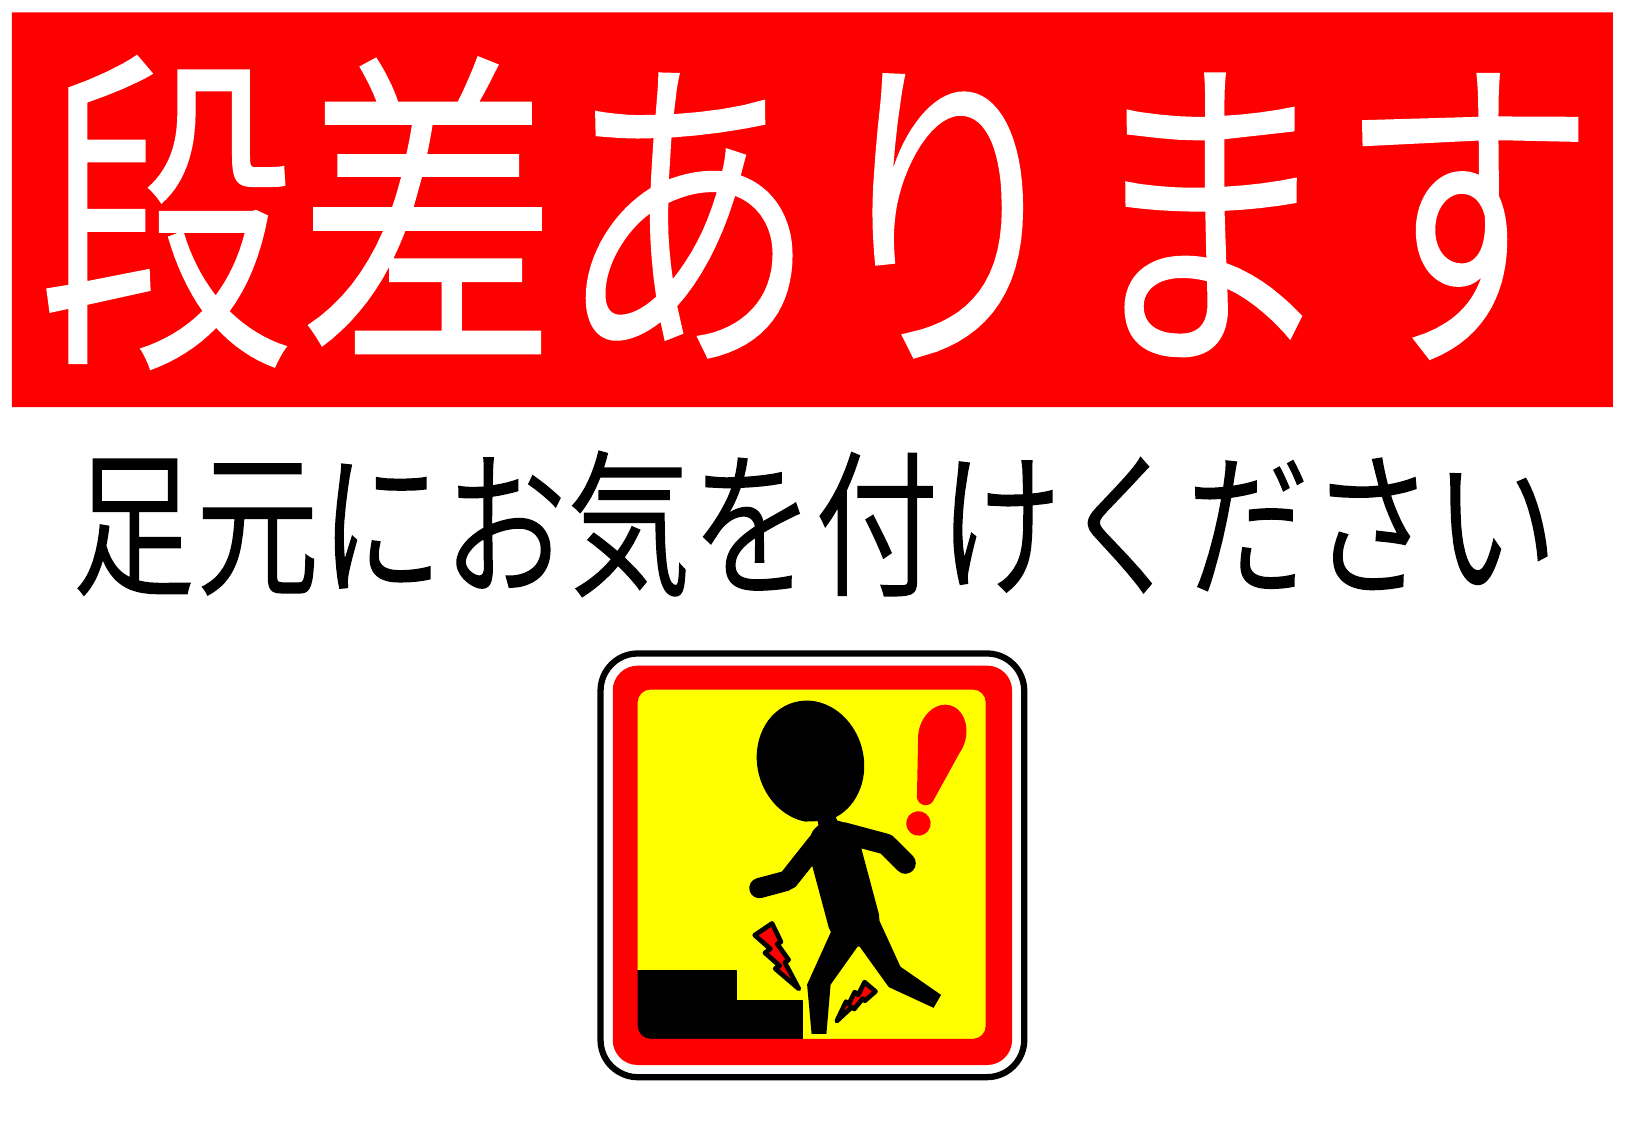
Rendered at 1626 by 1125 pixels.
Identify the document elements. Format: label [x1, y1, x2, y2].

text_box [10, 10, 1615, 409]
text_box [600, 653, 1025, 1078]
